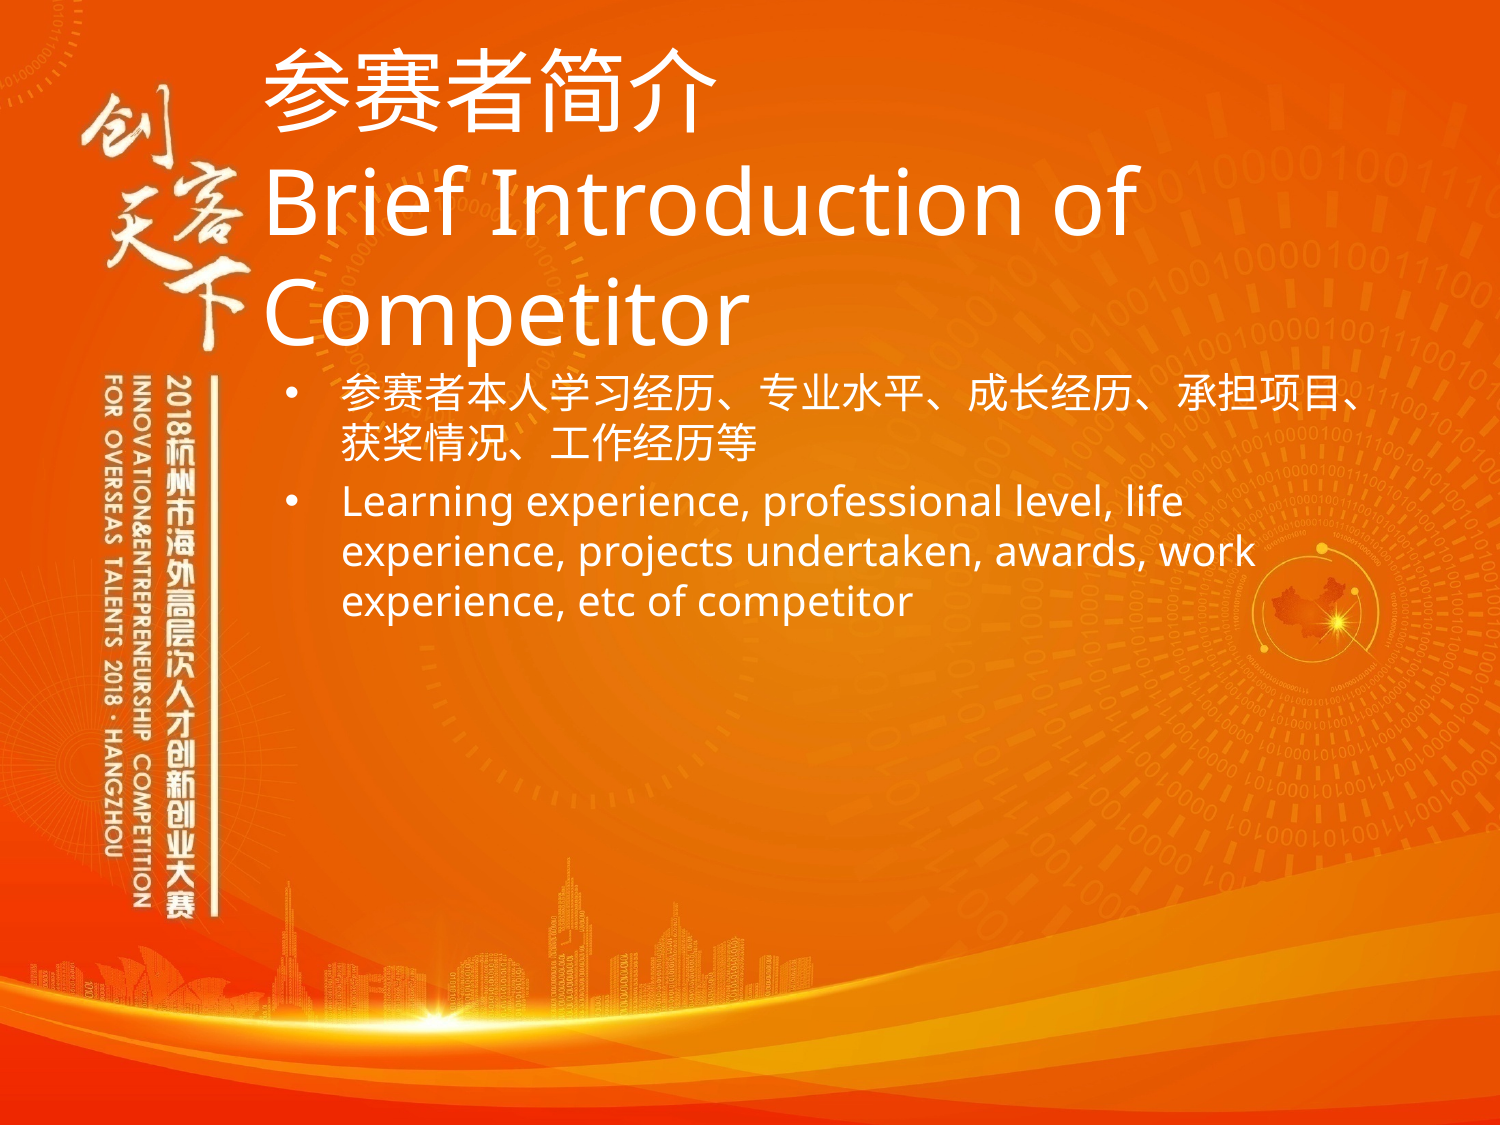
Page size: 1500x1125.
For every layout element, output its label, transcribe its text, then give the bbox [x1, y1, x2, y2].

list 参赛者本人学习经历、专业水平、成长经历、承担项目、获奖情况、工作经历等 Learning experience, professional level, life experience, projects undertaken, awards, work experience, etc of competitor [269, 358, 1426, 1102]
title 参赛者简介 Brief Introduction of Competitor [245, 105, 1500, 294]
picture [0, 0, 1500, 1125]
